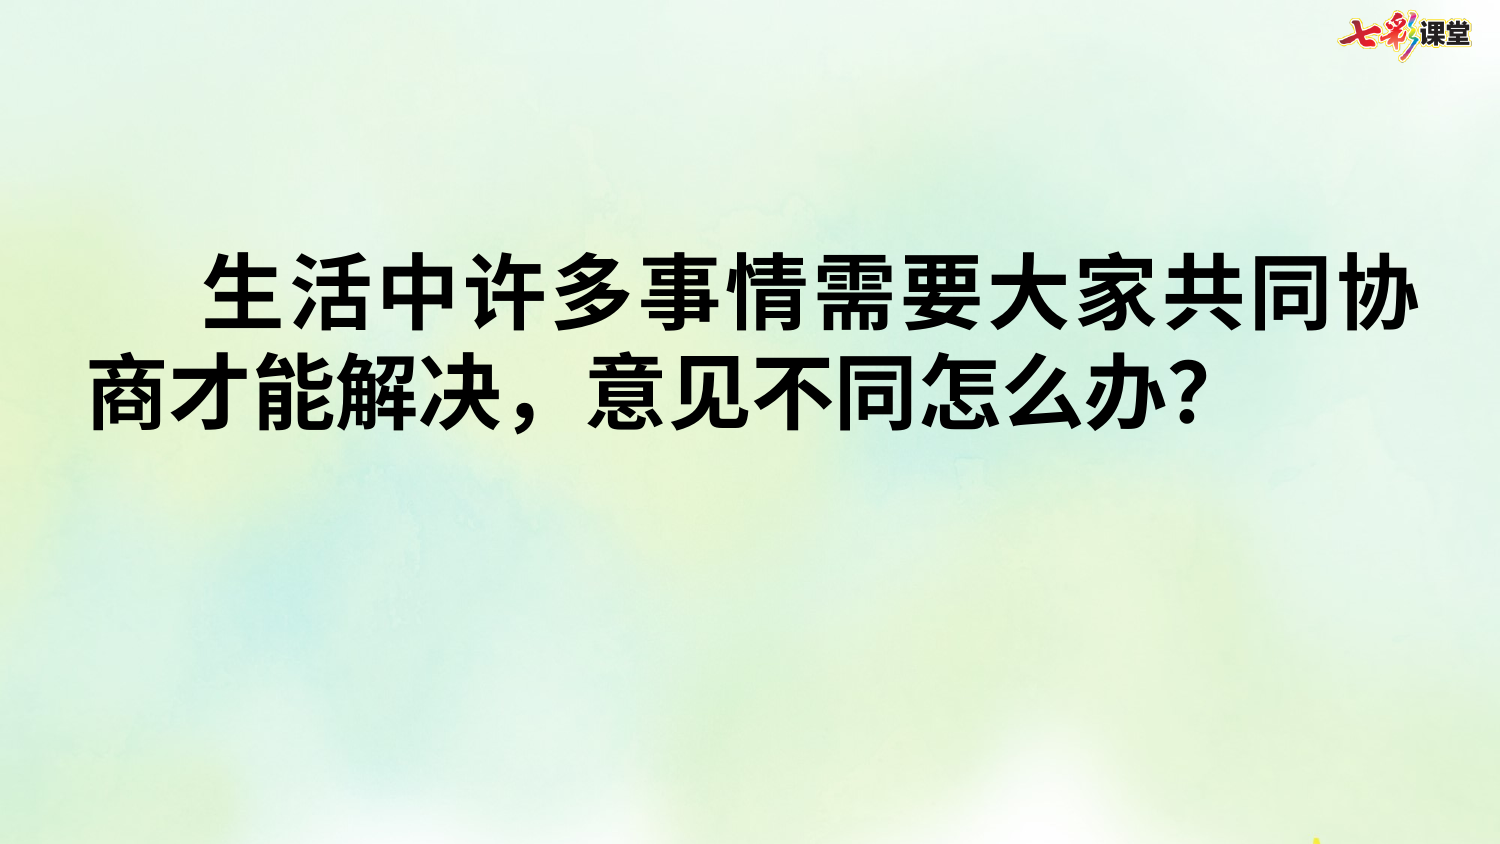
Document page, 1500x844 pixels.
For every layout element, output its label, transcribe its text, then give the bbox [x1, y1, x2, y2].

text_box 生活中许多事情需要大家共同协商才能解决，意见不同怎么办？ [70, 232, 1436, 448]
picture [0, 0, 1500, 844]
